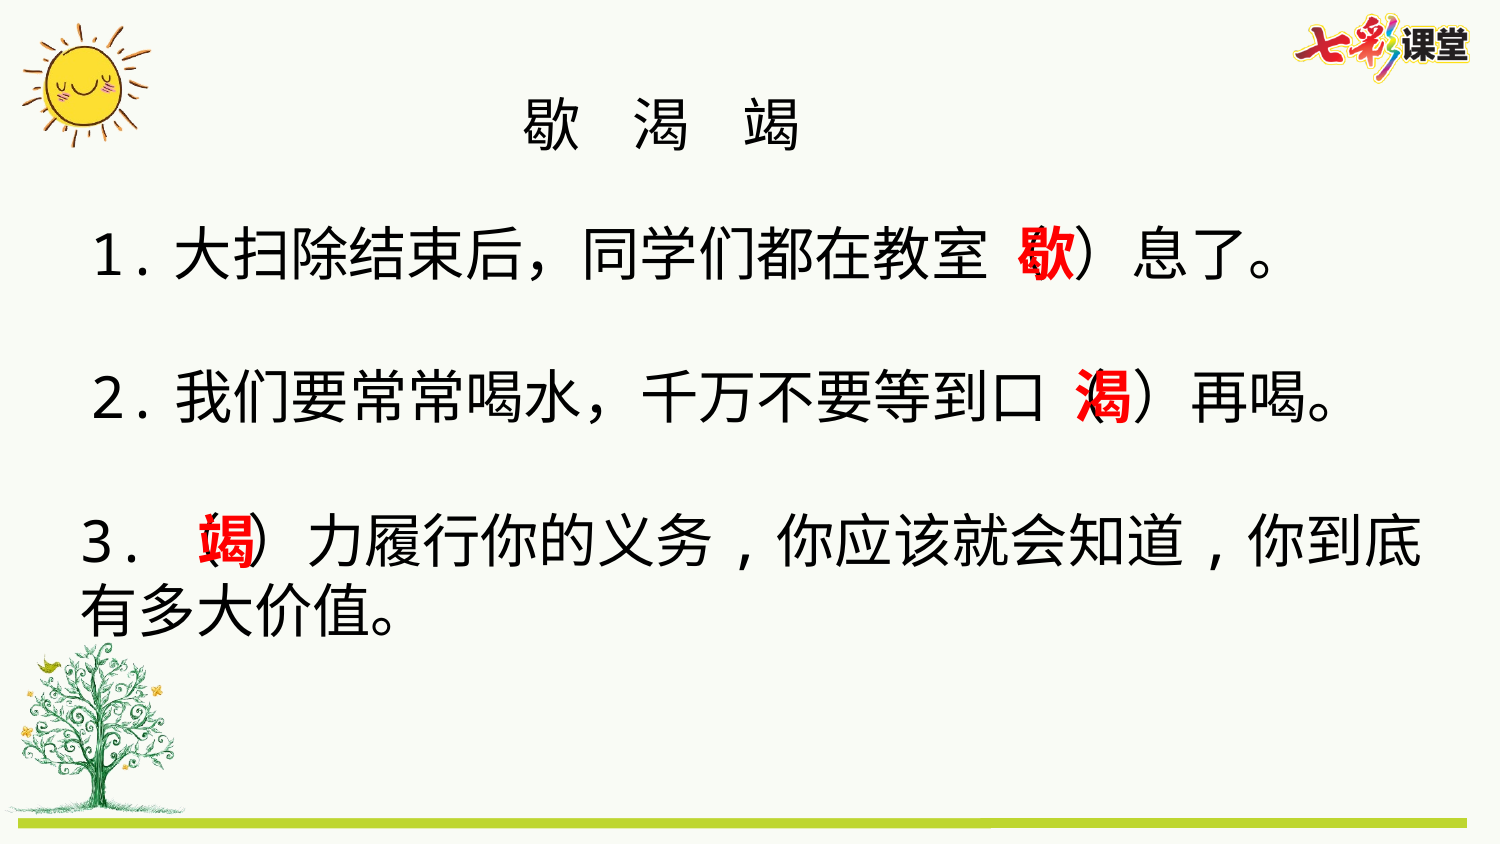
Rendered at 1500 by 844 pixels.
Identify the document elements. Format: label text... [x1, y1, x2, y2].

text_box 3.（ ）力履行你的义务,你应该就会知道,你到底有多大价值。 [64, 496, 1439, 652]
picture [0, 608, 1467, 844]
text_box 2.我们要常常喝水，千万不要等到口（ ）再喝。 [1148, 353, 1381, 438]
text_box 歇 渴 竭 [507, 80, 949, 166]
text_box 渴 [1060, 353, 1148, 438]
text_box 竭 [182, 497, 271, 582]
text_box 1.大扫除结束后，同学们都在教室（ ）息了。 [75, 209, 1002, 294]
text_box 2.我们要常常喝水，千万不要等到口（ ）再喝。 [75, 353, 1060, 438]
picture [0, 0, 173, 172]
picture [1291, 9, 1472, 87]
text_box 1.大扫除结束后，同学们都在教室（ ）息了。 [1091, 209, 1322, 294]
text_box 歇 [1002, 209, 1091, 294]
